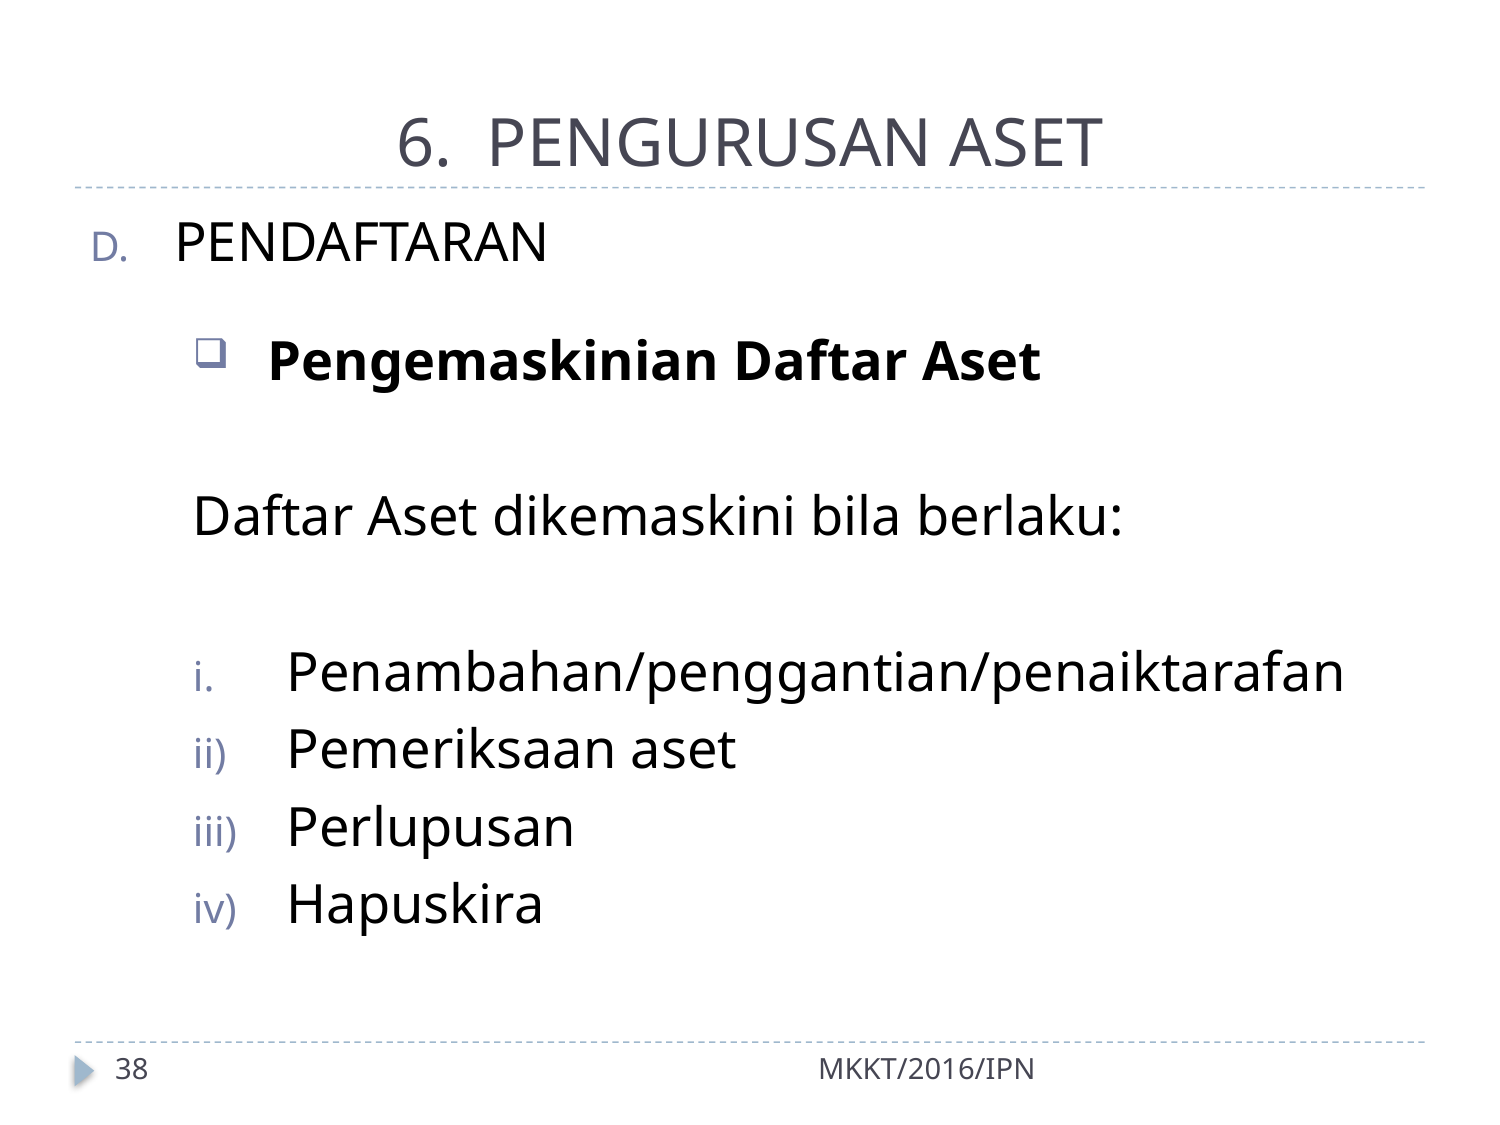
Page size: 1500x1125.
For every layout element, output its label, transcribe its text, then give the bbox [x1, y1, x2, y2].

text_box Pengemaskinian Daftar Aset Daftar Aset dikemaskini bila berlaku: Penambahan/penggantian/penaiktarafan Pemeriksaan aset Perlupusan Hapuskira [159, 319, 1365, 1000]
slide_number 38 [100, 1042, 426, 1103]
list PENDAFTARAN [75, 200, 1425, 325]
text_box [143, 314, 1359, 1005]
title 6. PENGURUSAN ASET [75, 24, 1425, 188]
footer MKKT/2016/IPN [475, 1042, 1051, 1103]
